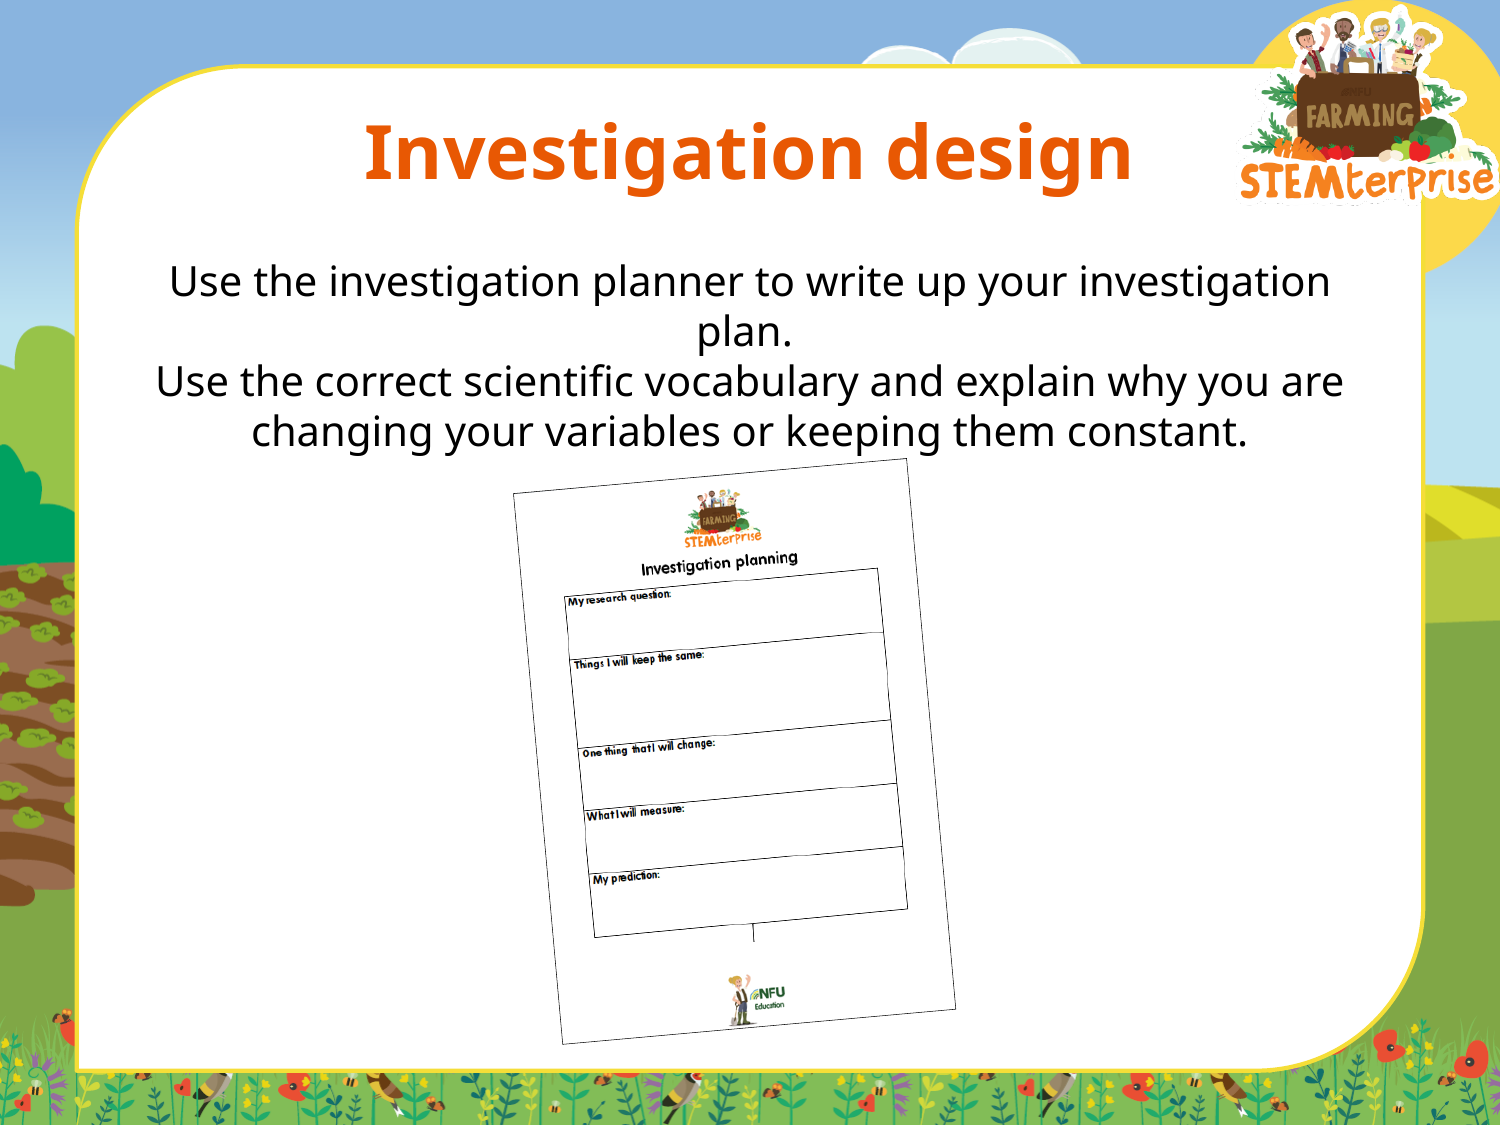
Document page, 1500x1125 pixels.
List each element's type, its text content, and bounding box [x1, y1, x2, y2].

text_box Investigation design Use the investigation planner to write up your investigation plan. Use the correct scientific vocabulary and explain why you are changing your variables or keeping them constant. [112, 96, 1388, 512]
text_box [145, 64, 1228, 96]
picture [0, 0, 1500, 1125]
text_box [74, 127, 1426, 1073]
